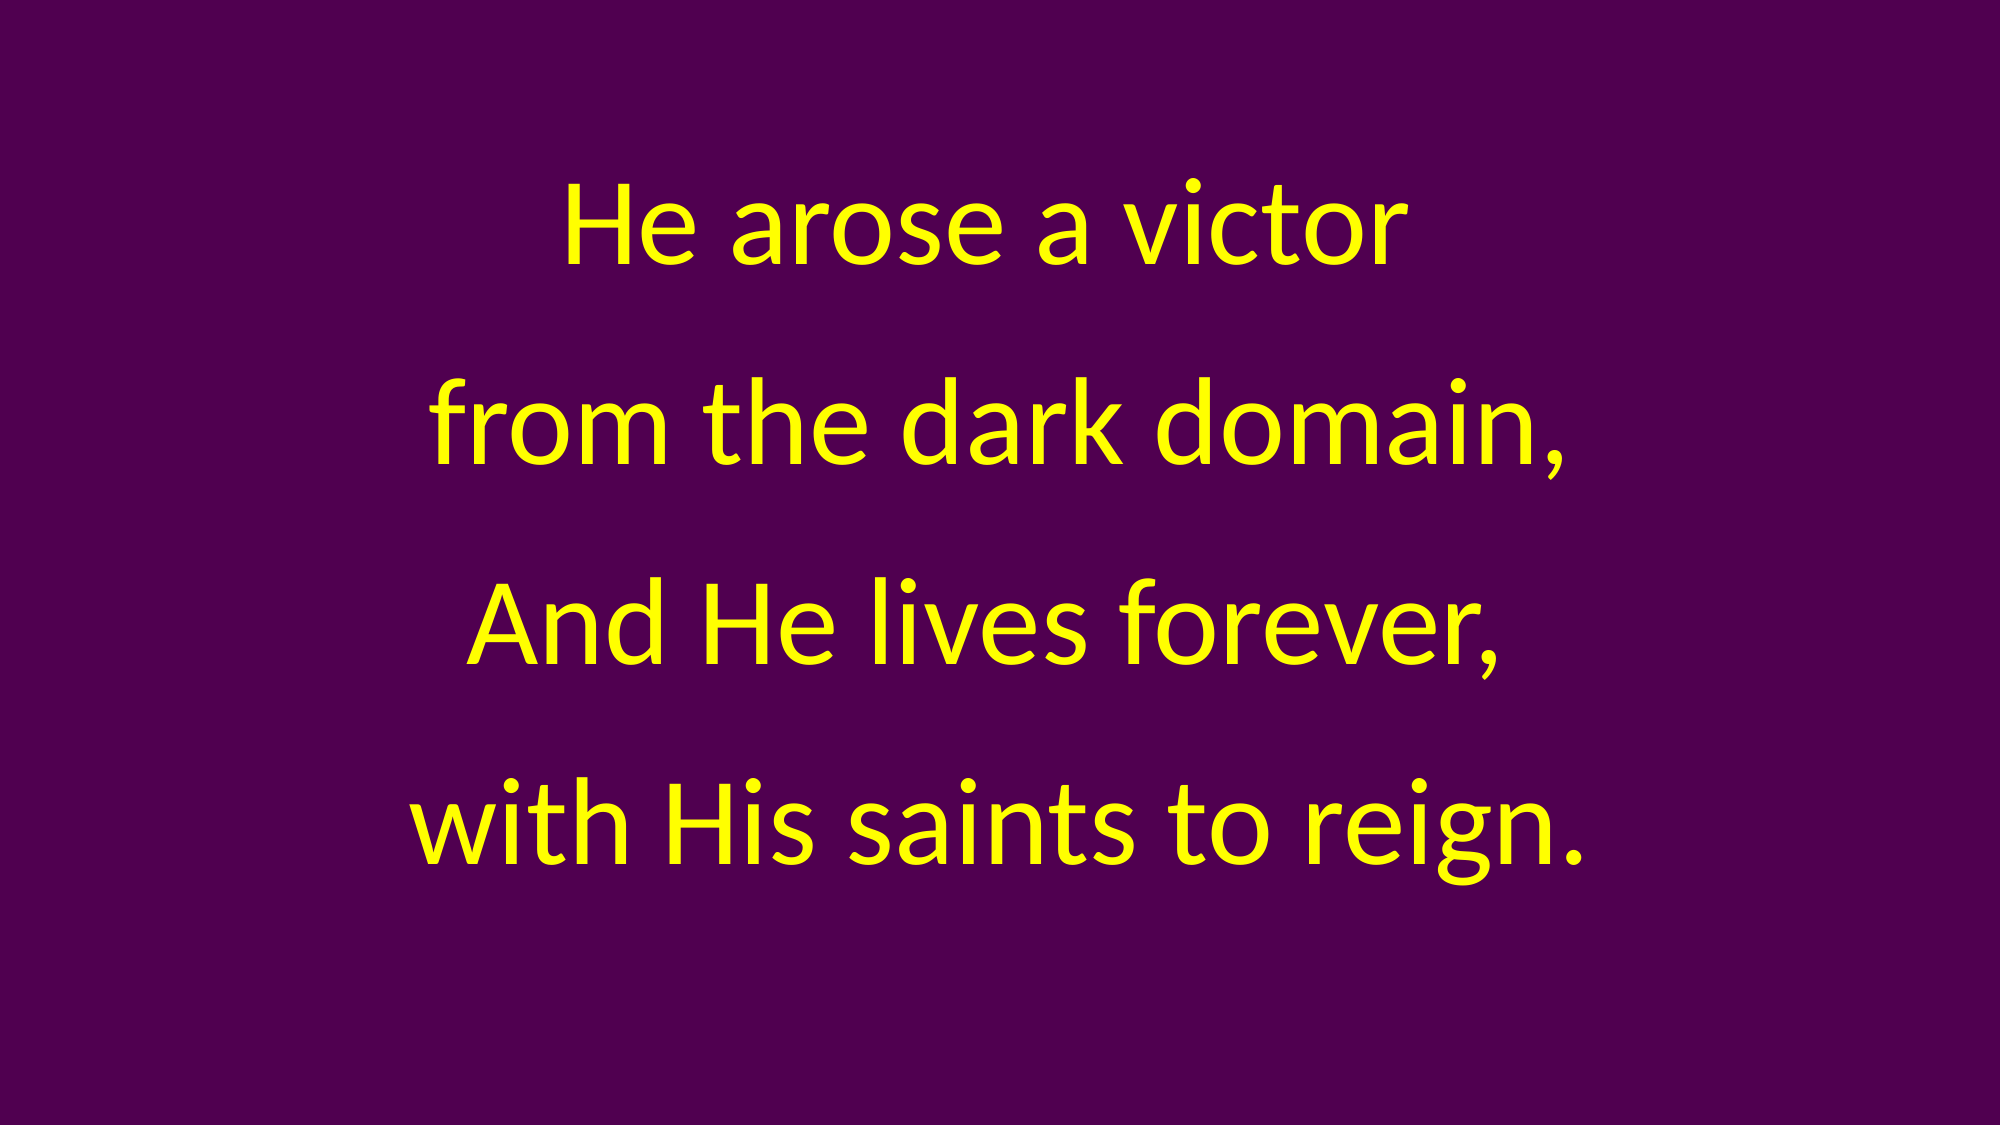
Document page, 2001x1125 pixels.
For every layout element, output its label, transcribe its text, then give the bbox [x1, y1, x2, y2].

text_box He arose a victor from the dark domain, And He lives forever, with His saints to reign. [0, 132, 2000, 898]
